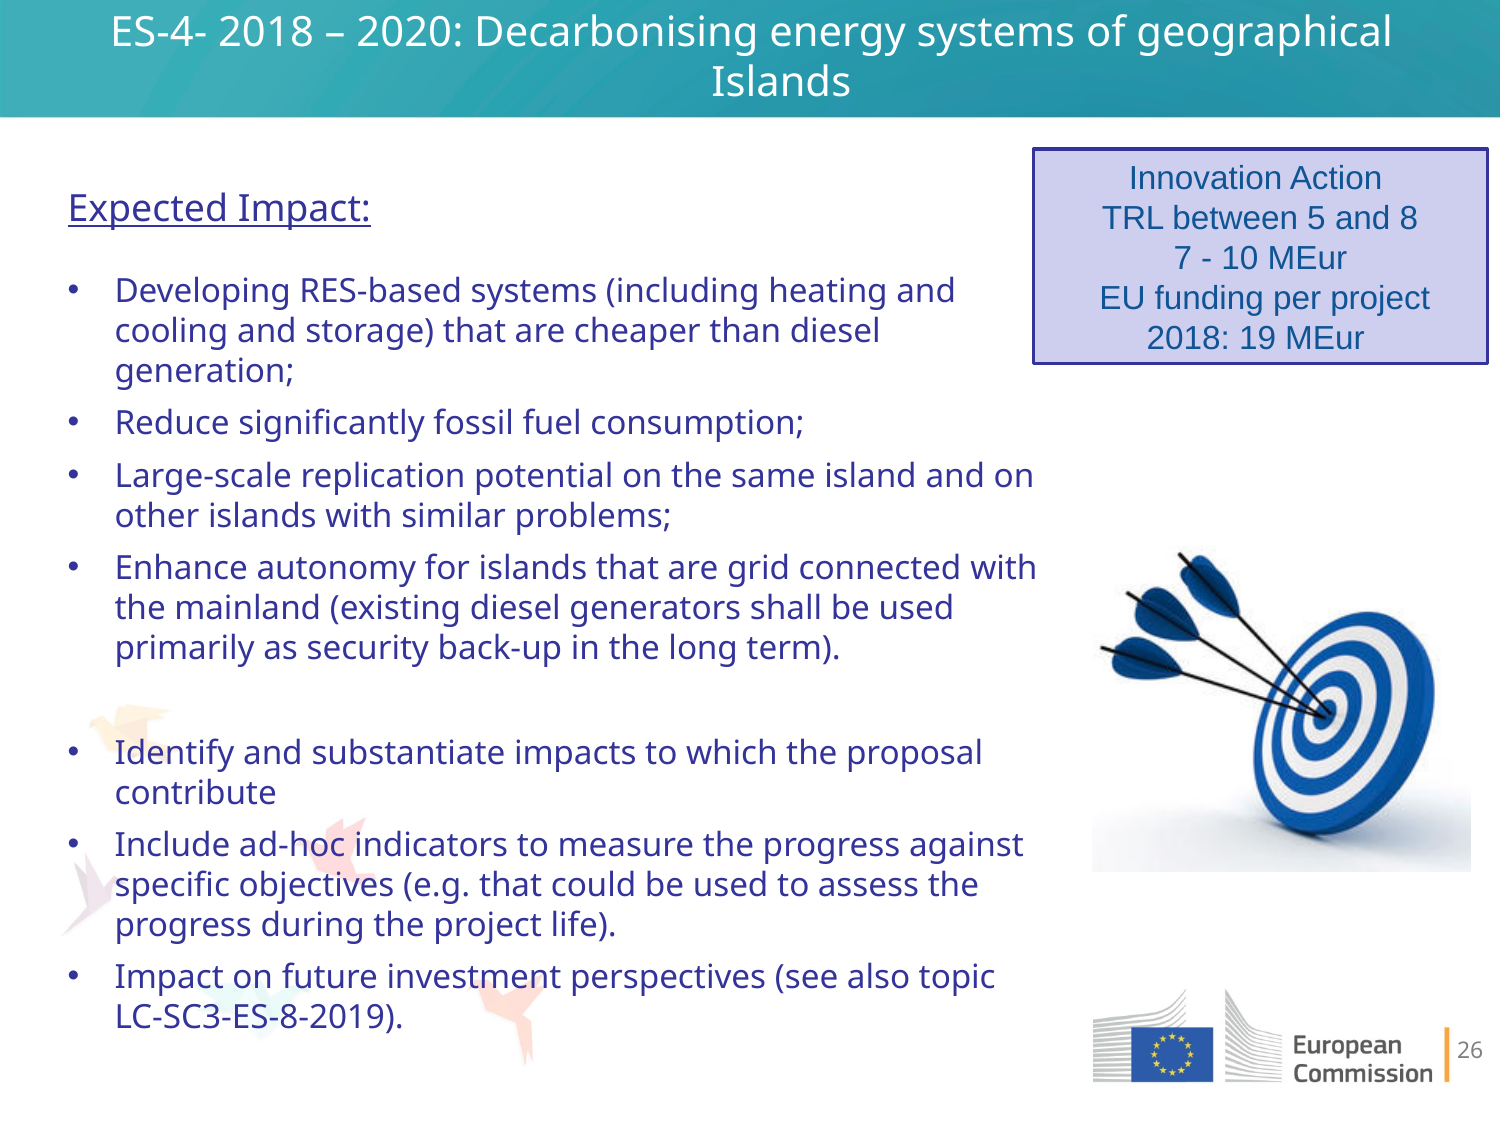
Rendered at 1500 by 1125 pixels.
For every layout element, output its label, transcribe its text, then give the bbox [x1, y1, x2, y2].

text_box Expected Impact: Developing RES-based systems (including heating and cooling and storage) that are cheaper than diesel generation; Reduce significantly fossil fuel consumption; Large-scale replication potential on the same island and on other islands with similar problems; Enhance autonomy for islands that are grid connected with the mainland (existing diesel generators shall be used primarily as security back-up in the long term). Identify and substantiate impacts to which the proposal contribute Include ad-hoc indicators to measure the progress against specific objectives (e.g. that could be used to assess the progress during the project life). Impact on future investment perspectives (see also topic LC-SC3-ES-8-2019). [53, 176, 1058, 1096]
text_box Innovation Action TRL between 5 and 8 7 - 10 MEur EU funding per project 2018: 19 MEur [1033, 148, 1488, 364]
title ES-4- 2018 – 2020: Decarbonising energy systems of geographical Islands [78, 7, 1426, 103]
picture [0, 0, 1500, 1124]
